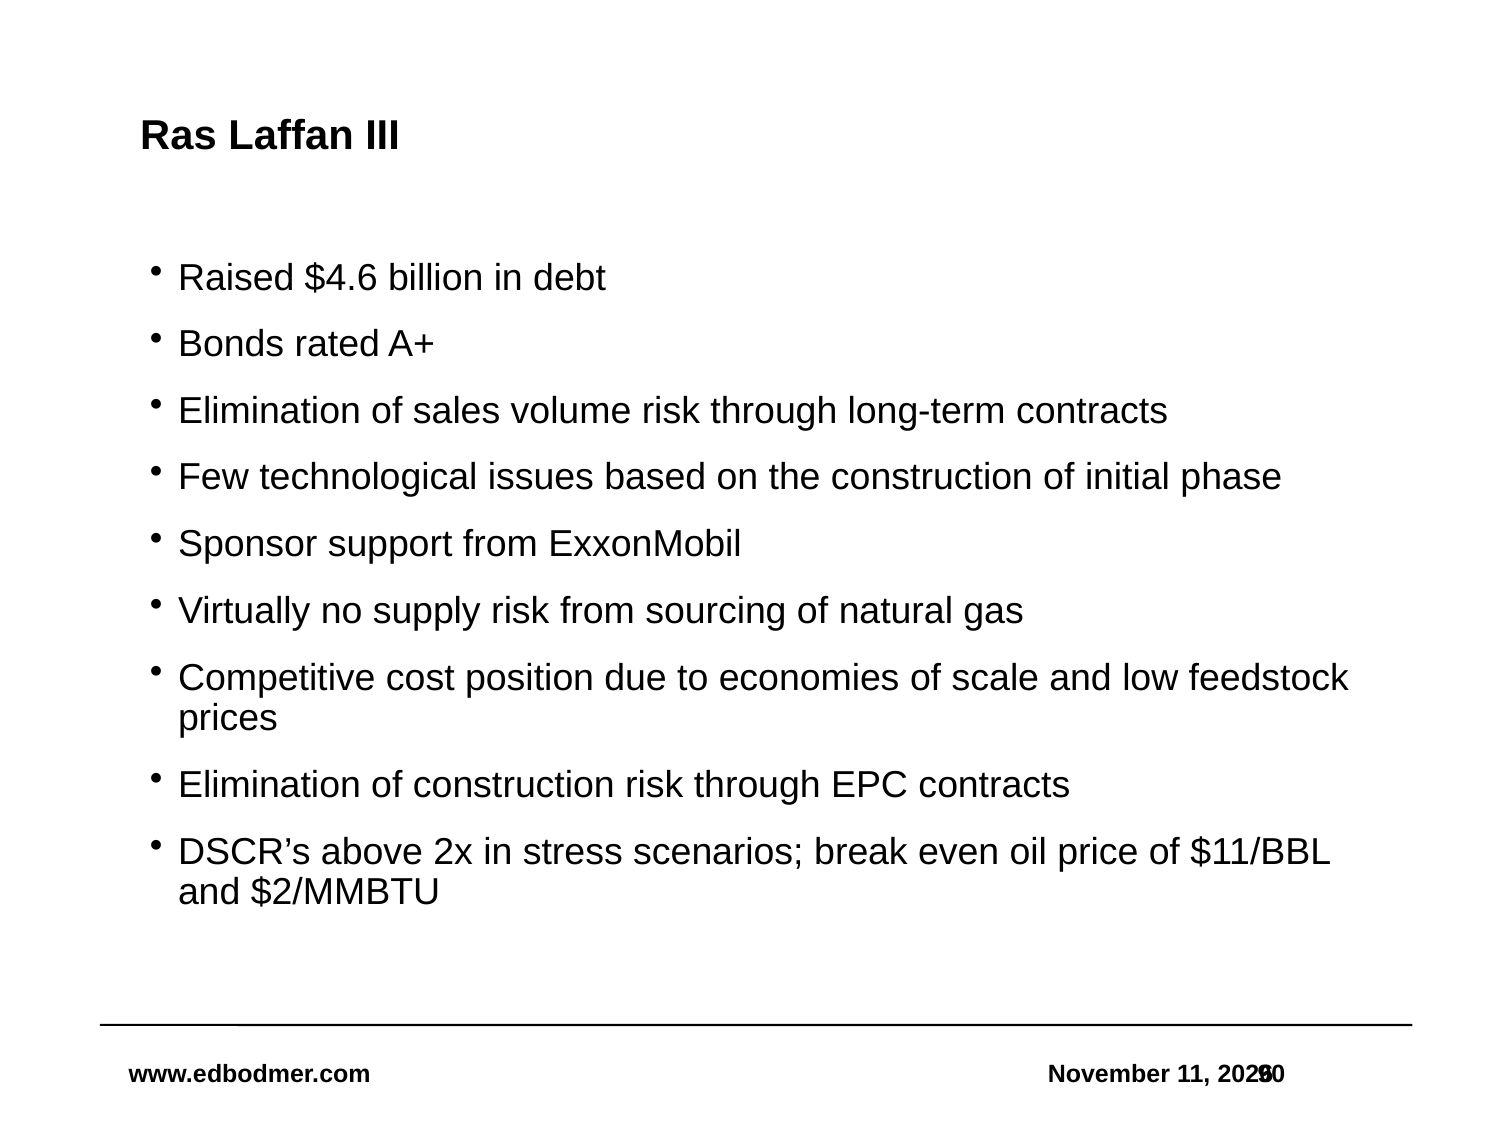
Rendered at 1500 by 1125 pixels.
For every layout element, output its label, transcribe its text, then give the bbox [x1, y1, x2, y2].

title Ras Laffan III [124, 99, 1288, 226]
list Raised $4.6 billion in debt Bonds rated A+ Elimination of sales volume risk through long-term contracts Few technological issues based on the construction of initial phase Sponsor support from ExxonMobil Virtually no supply risk from sourcing of natural gas Competitive cost position due to economies of scale and low feedstock prices Elimination of construction risk through EPC contracts DSCR’s above 2x in stress scenarios; break even oil price of $11/BBL and $2/MMBTU [124, 249, 1376, 1001]
